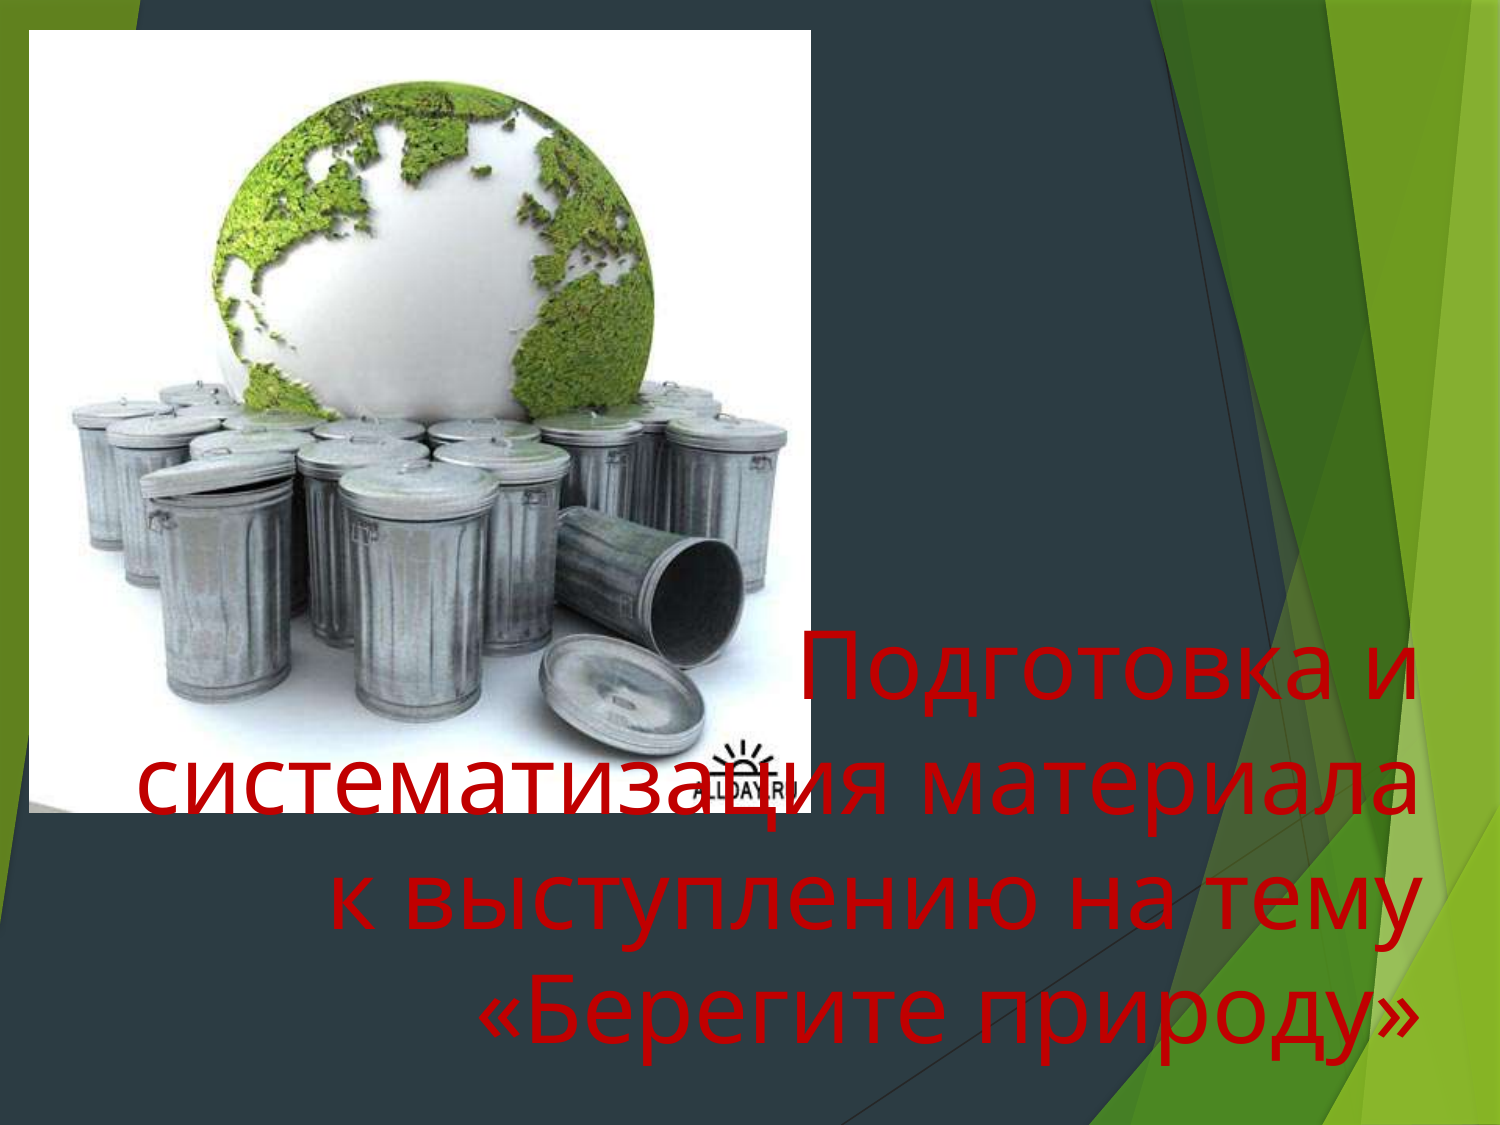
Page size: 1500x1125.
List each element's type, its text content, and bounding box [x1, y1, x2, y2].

picture [28, 30, 812, 813]
title Подготовка и систематизация материала к выступлению на тему «Берегите природу» [88, 562, 1439, 1071]
